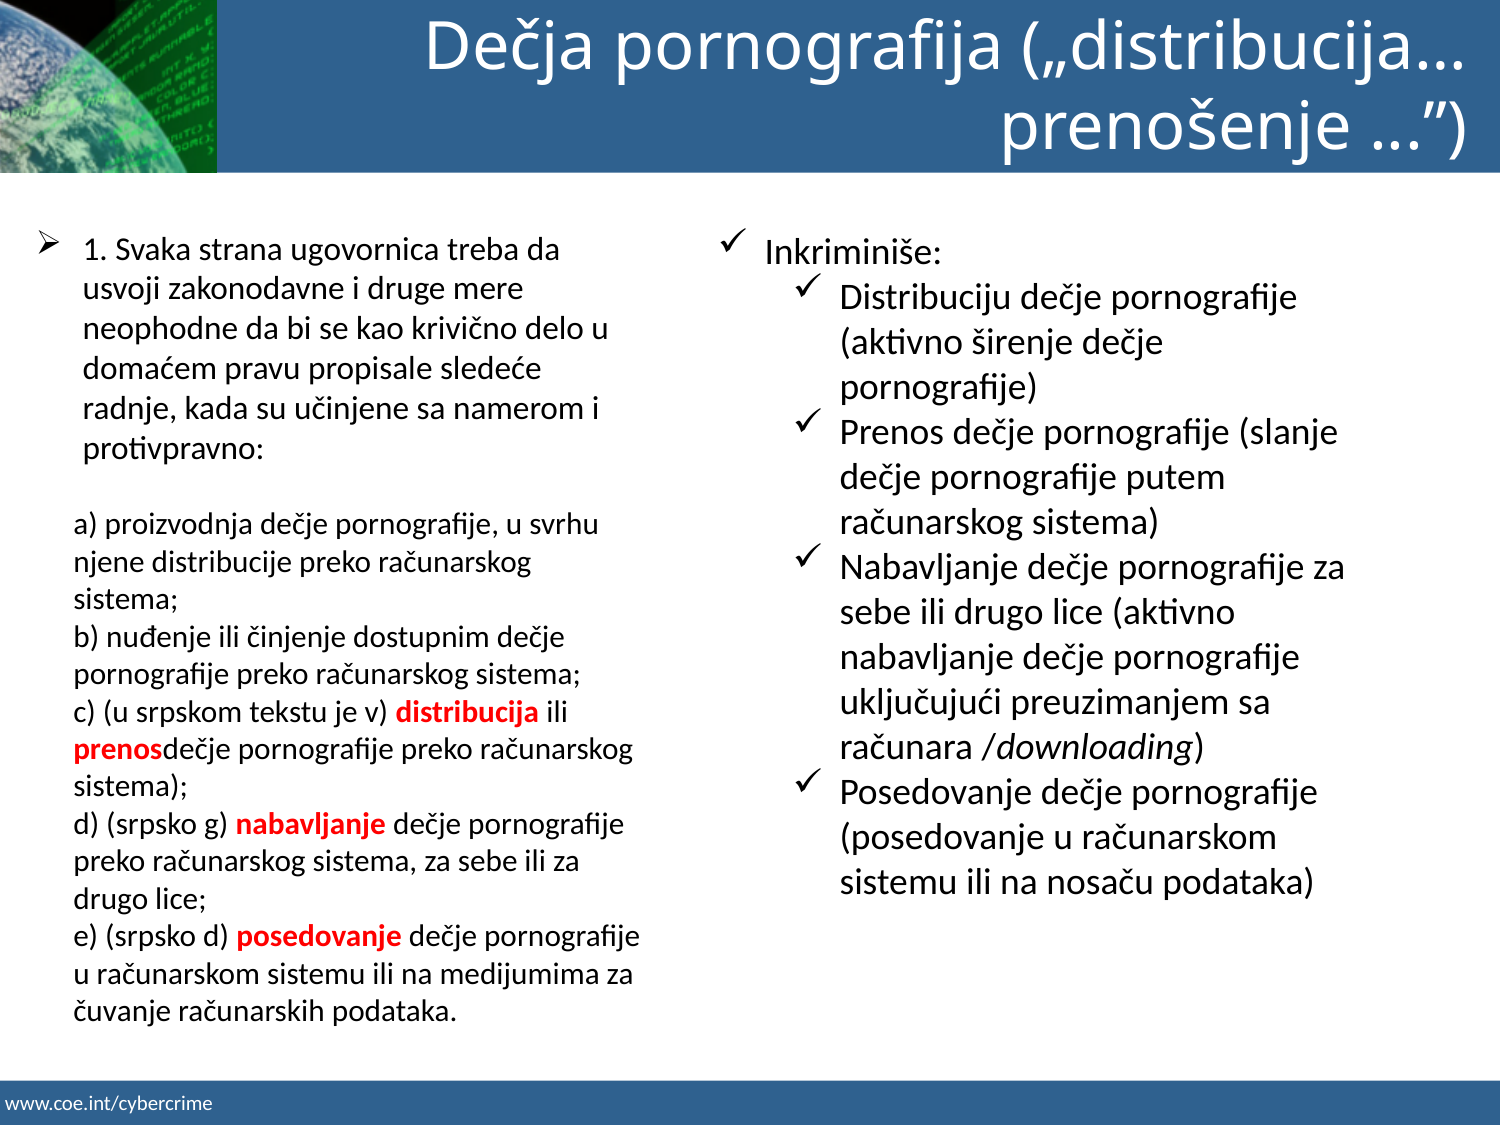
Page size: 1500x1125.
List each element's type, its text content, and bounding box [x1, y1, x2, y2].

text_box Inkriminiše: Distribuciju dečje pornografije (aktivno širenje dečje pornografije) Prenos dečje pornografije (slanje dečje pornografije putem računarskog sistema) Nabavljanje dečje pornografije za sebe ili drugo lice (aktivno nabavljanje dečje pornografije uključujući preuzimanjem sa računara /downloading) Posedovanje dečje pornografije (posedovanje u računarskom sistemu ili na nosaču podataka) [702, 219, 1367, 909]
picture [0, 0, 217, 173]
text_box Dečja pornografija („distribucija… prenošenje ...”) [230, 0, 1483, 171]
text_box 1. Svaka strana ugovornica treba da usvoji zakonodavne i druge mere neophodne da bi se kao krivično delo u domaćem pravu propisale sledeće radnje, kada su učinjene sa namerom i protivpravno: a) proizvodnja dečje pornografije, u svrhu njene distribucije preko računarskog sistema; b) nuđenje ili činjenje dostupnim dečje pornografije preko računarskog sistema; c) (u srpskom tekstu je v) distribucija ili prenosdečje pornografije preko računarskog sistema); d) (srpsko g) nabavljanje dečje pornografije preko računarskog sistema, za sebe ili za drugo lice; e) (srpsko d) posedovanje dečje pornografije u računarskom sistemu ili na medijumima za čuvanje računarskih podataka. [21, 219, 660, 1036]
